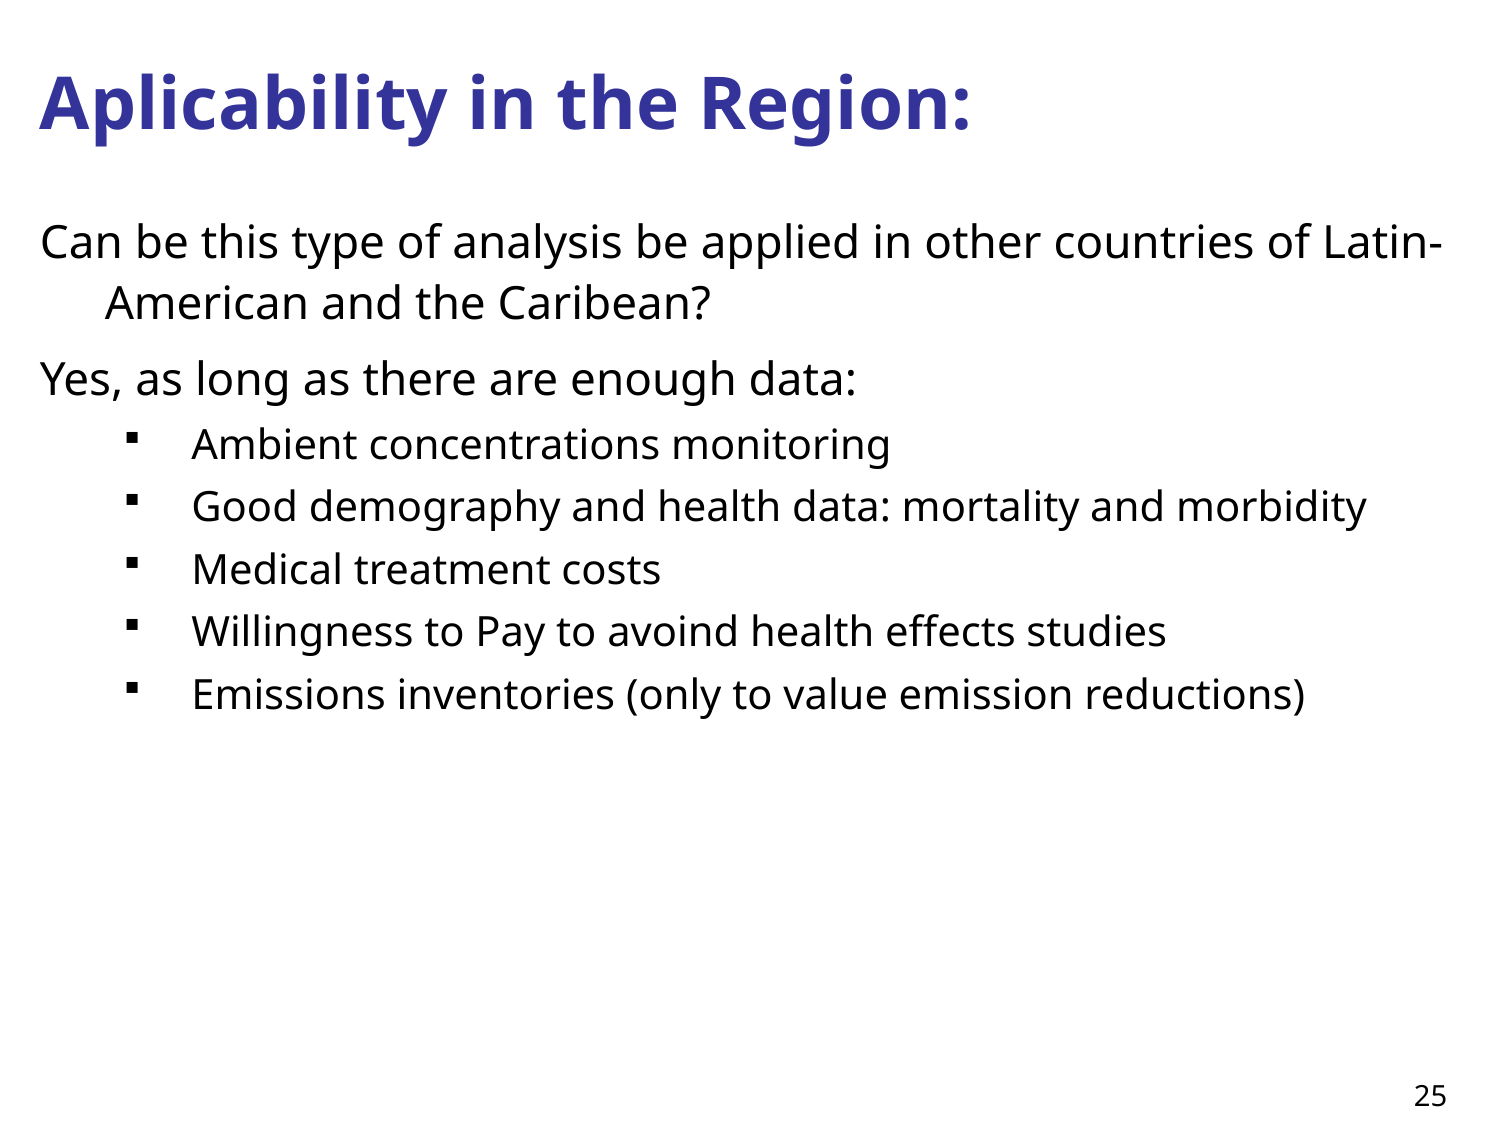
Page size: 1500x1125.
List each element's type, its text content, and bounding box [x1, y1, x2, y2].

list Can be this type of analysis be applied in other countries of Latin-American and the Caribean? Yes, as long as there are enough data: Ambient concentrations monitoring Good demography and health data: mortality and morbidity Medical treatment costs Willingness to Pay to avoind health effects studies Emissions inventories (only to value emission reductions) [24, 199, 1463, 1101]
slide_number 25 [1149, 1101, 1463, 1125]
title Aplicability in the Region: [24, 24, 1463, 176]
